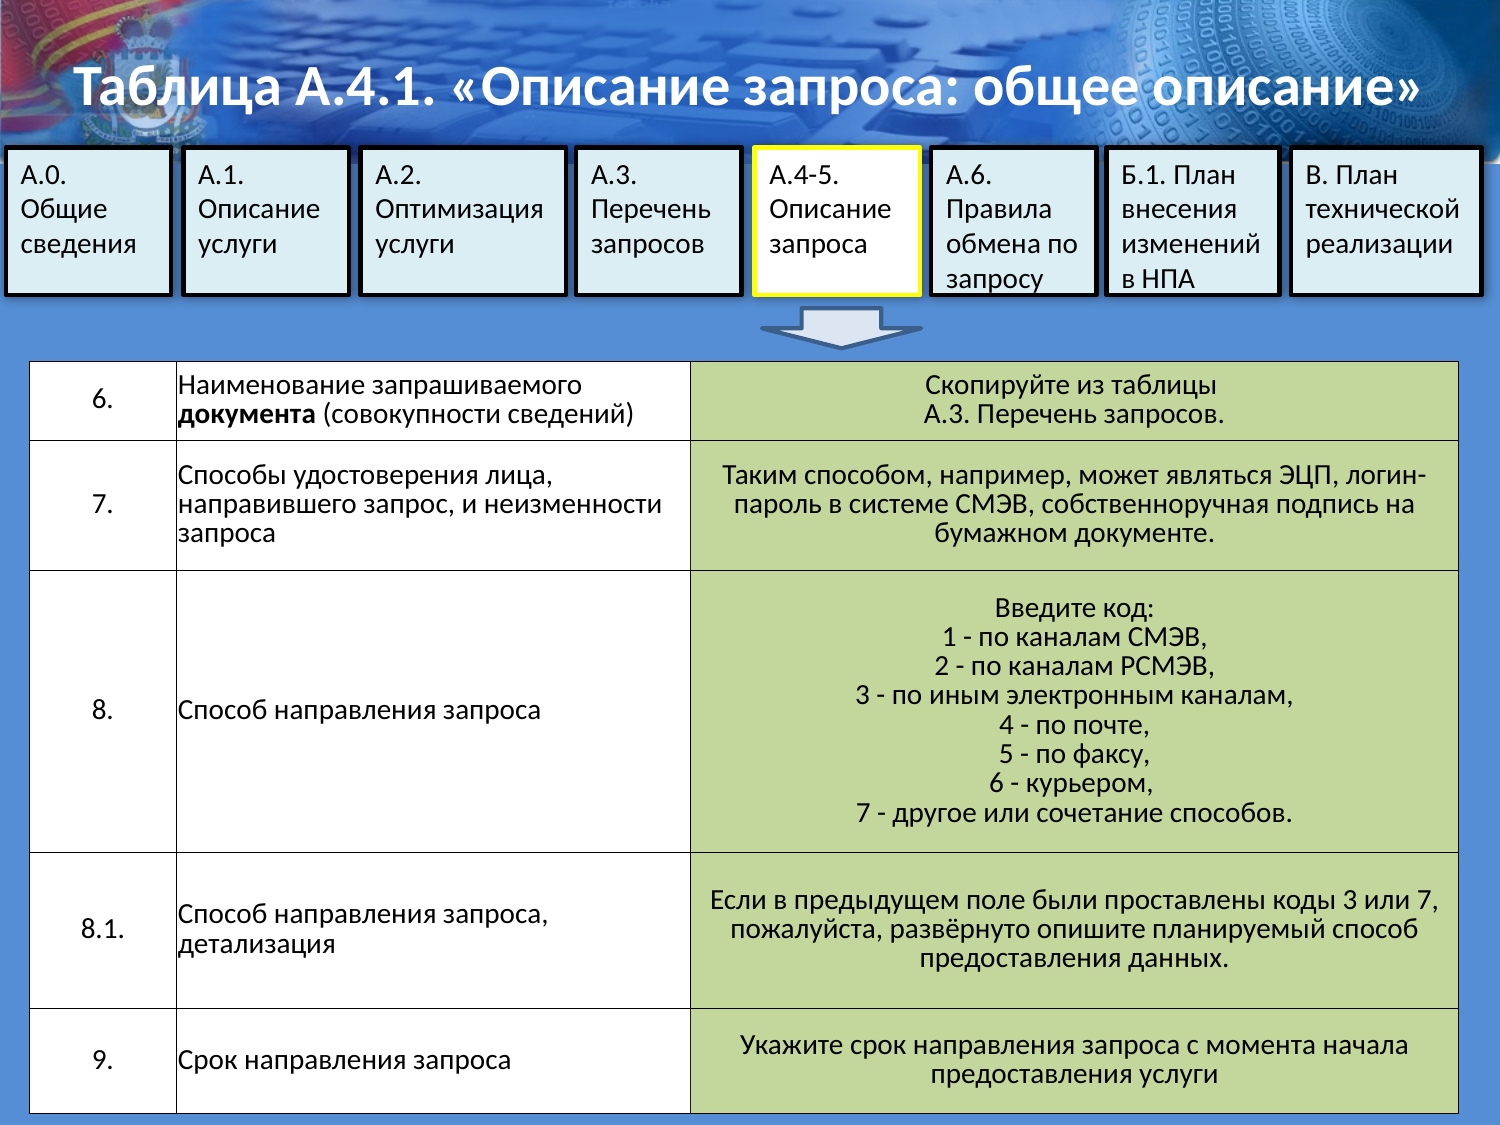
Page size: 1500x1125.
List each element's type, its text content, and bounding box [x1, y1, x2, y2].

text_box А.0. Общие сведения [4, 172, 173, 297]
table_cell 8. [30, 571, 176, 852]
table_cell 7. [30, 441, 176, 570]
table_cell Укажите срок направления запроса с момента начала предоставления услуги [691, 1009, 1458, 1113]
text_box А.4-5. Описание запроса [752, 172, 922, 297]
table_cell Введите код: 1 - по каналам СМЭВ, 2 - по каналам РСМЭВ, 3 - по иным электронным каналам, 4 - по почте, 5 - по факсу, 6 - курьером, 7 - другое или сочетание способов. [691, 571, 1458, 852]
text_box А.3. Перечень запросов [574, 172, 744, 297]
picture [0, 0, 1500, 164]
table_header Наименование запрашиваемого документа (совокупности сведений) [177, 362, 690, 440]
text_box А.2. Оптимизация услуги [358, 172, 568, 297]
text_box А.1. Описание услуги [181, 172, 351, 297]
text_box [759, 306, 924, 351]
text_box А.6. Правила обмена по запросу [929, 172, 1098, 297]
table_header Скопируйте из таблицы А.3. Перечень запросов. [691, 362, 1458, 440]
text_box Б.1. План внесения изменений в НПА [1104, 172, 1282, 297]
table_cell 9. [30, 1009, 176, 1113]
table_cell Способ направления запроса [177, 571, 690, 852]
table_cell 8.1. [30, 853, 176, 1008]
table_cell Срок направления запроса [177, 1009, 690, 1113]
table_header 6. [30, 362, 176, 440]
text_box В. План технической реализации [1289, 172, 1484, 297]
table_cell Если в предыдущем поле были проставлены коды 3 или 7, пожалуйста, развёрнуто опишите планируемый способ предоставления данных. [691, 853, 1458, 1008]
table_cell Способ направления запроса, детализация [177, 853, 690, 1008]
table_cell Способы удостоверения лица, направившего запрос, и неизменности запроса [177, 441, 690, 570]
table_cell Таким способом, например, может являться ЭЦП, логин-пароль в системе СМЭВ, собственноручная подпись на бумажном документе. [691, 441, 1458, 570]
